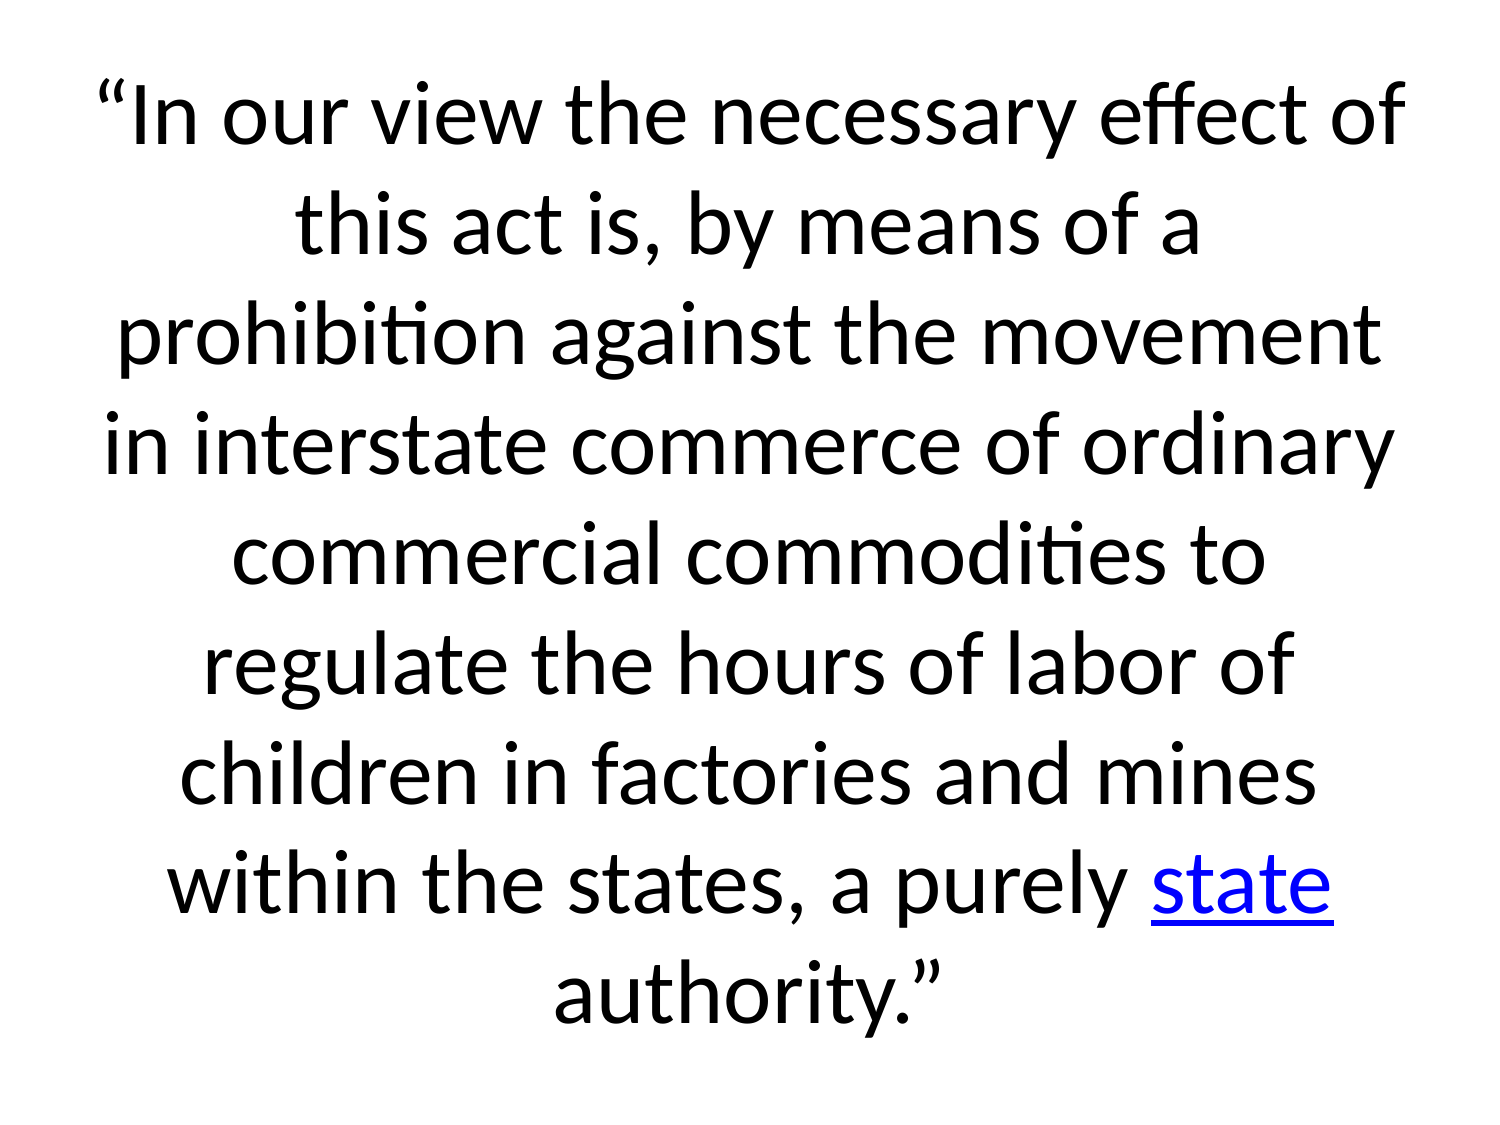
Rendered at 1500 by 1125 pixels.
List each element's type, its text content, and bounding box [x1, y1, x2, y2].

title “In our view the necessary effect of this act is, by means of a prohibition against the movement in interstate commerce of ordinary commercial commodities to regulate the hours of labor of children in factories and mines within the states, a purely state authority.” [74, 44, 1426, 1051]
